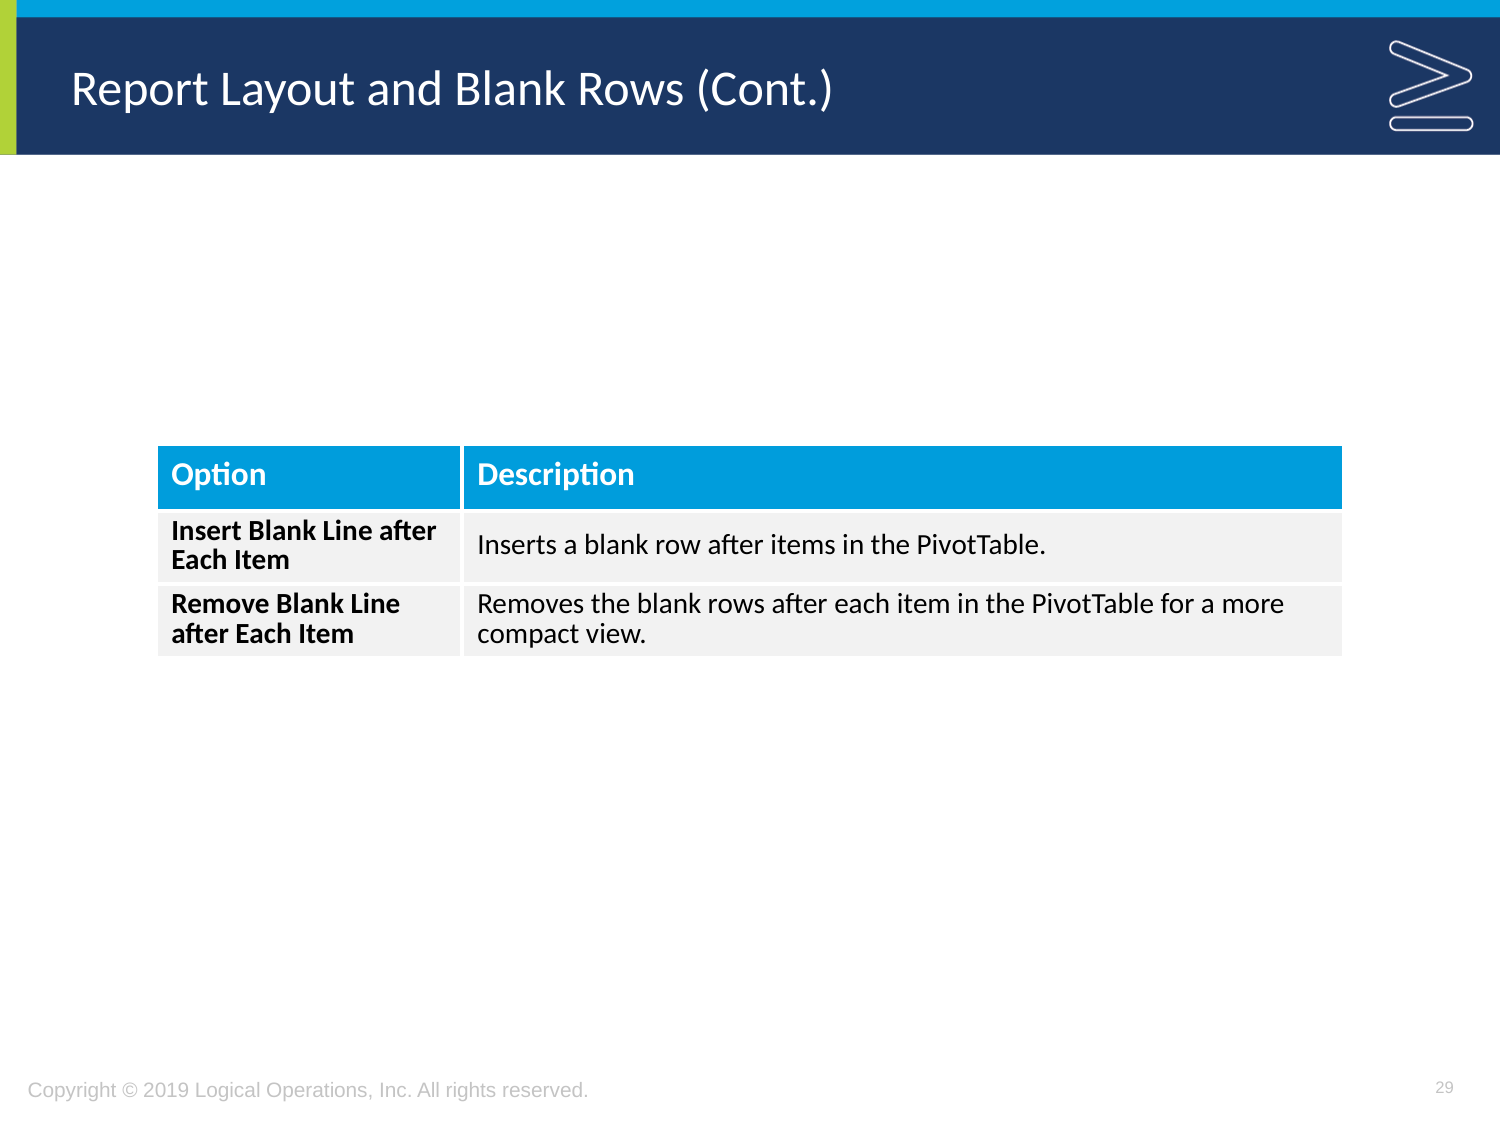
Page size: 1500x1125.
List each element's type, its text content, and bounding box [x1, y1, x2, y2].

table_header Option [158, 446, 460, 509]
table_header Description [464, 446, 1342, 509]
picture [1350, 18, 1500, 155]
table_cell Removes the blank rows after each item in the PivotTable for a more compact view. [464, 586, 1342, 656]
slide_number 29 [1118, 1057, 1469, 1118]
table_cell Inserts a blank row after items in the PivotTable. [464, 513, 1342, 582]
table_cell Remove Blank Line after Each Item [158, 586, 460, 656]
title Report Layout and Blank Rows (Cont.) [56, 16, 1350, 155]
picture [0, 0, 56, 155]
table_cell Insert Blank Line after Each Item [158, 513, 460, 582]
